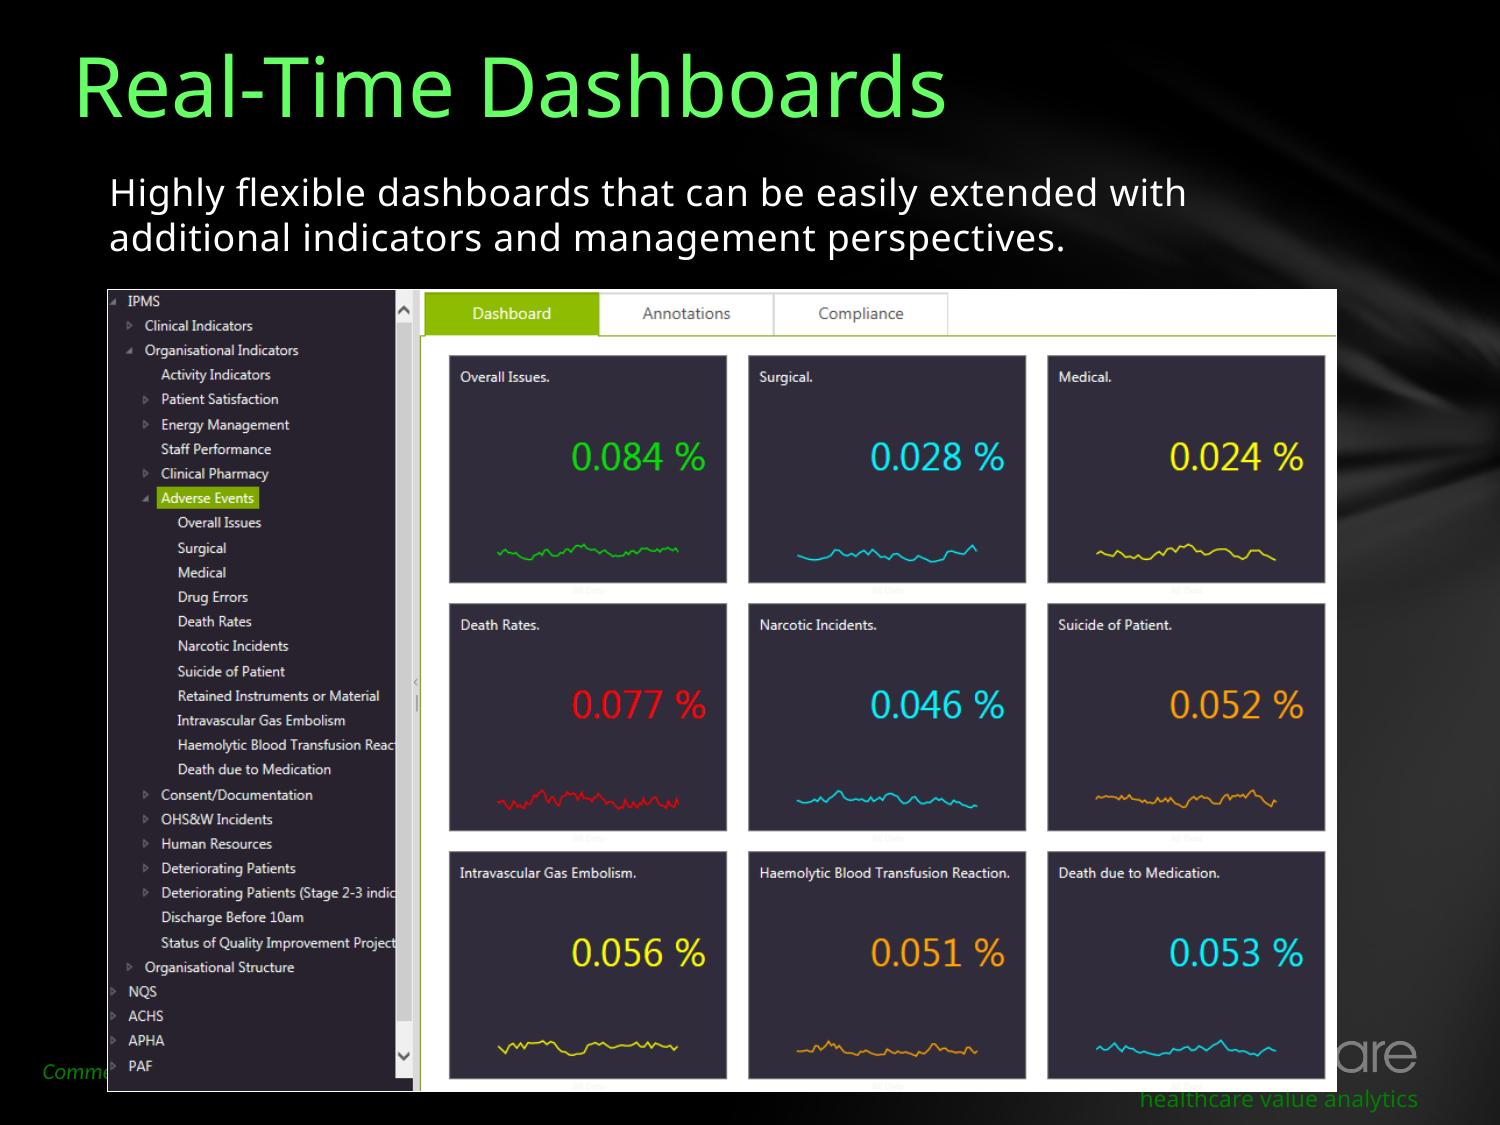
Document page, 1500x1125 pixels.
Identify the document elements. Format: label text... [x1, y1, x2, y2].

list Highly flexible dashboards that can be easily extended with additional indicators and management perspectives. [94, 161, 1379, 272]
picture [1118, 1011, 1440, 1094]
picture [107, 289, 1336, 1091]
title Real-Time Dashboards [57, 0, 1318, 143]
